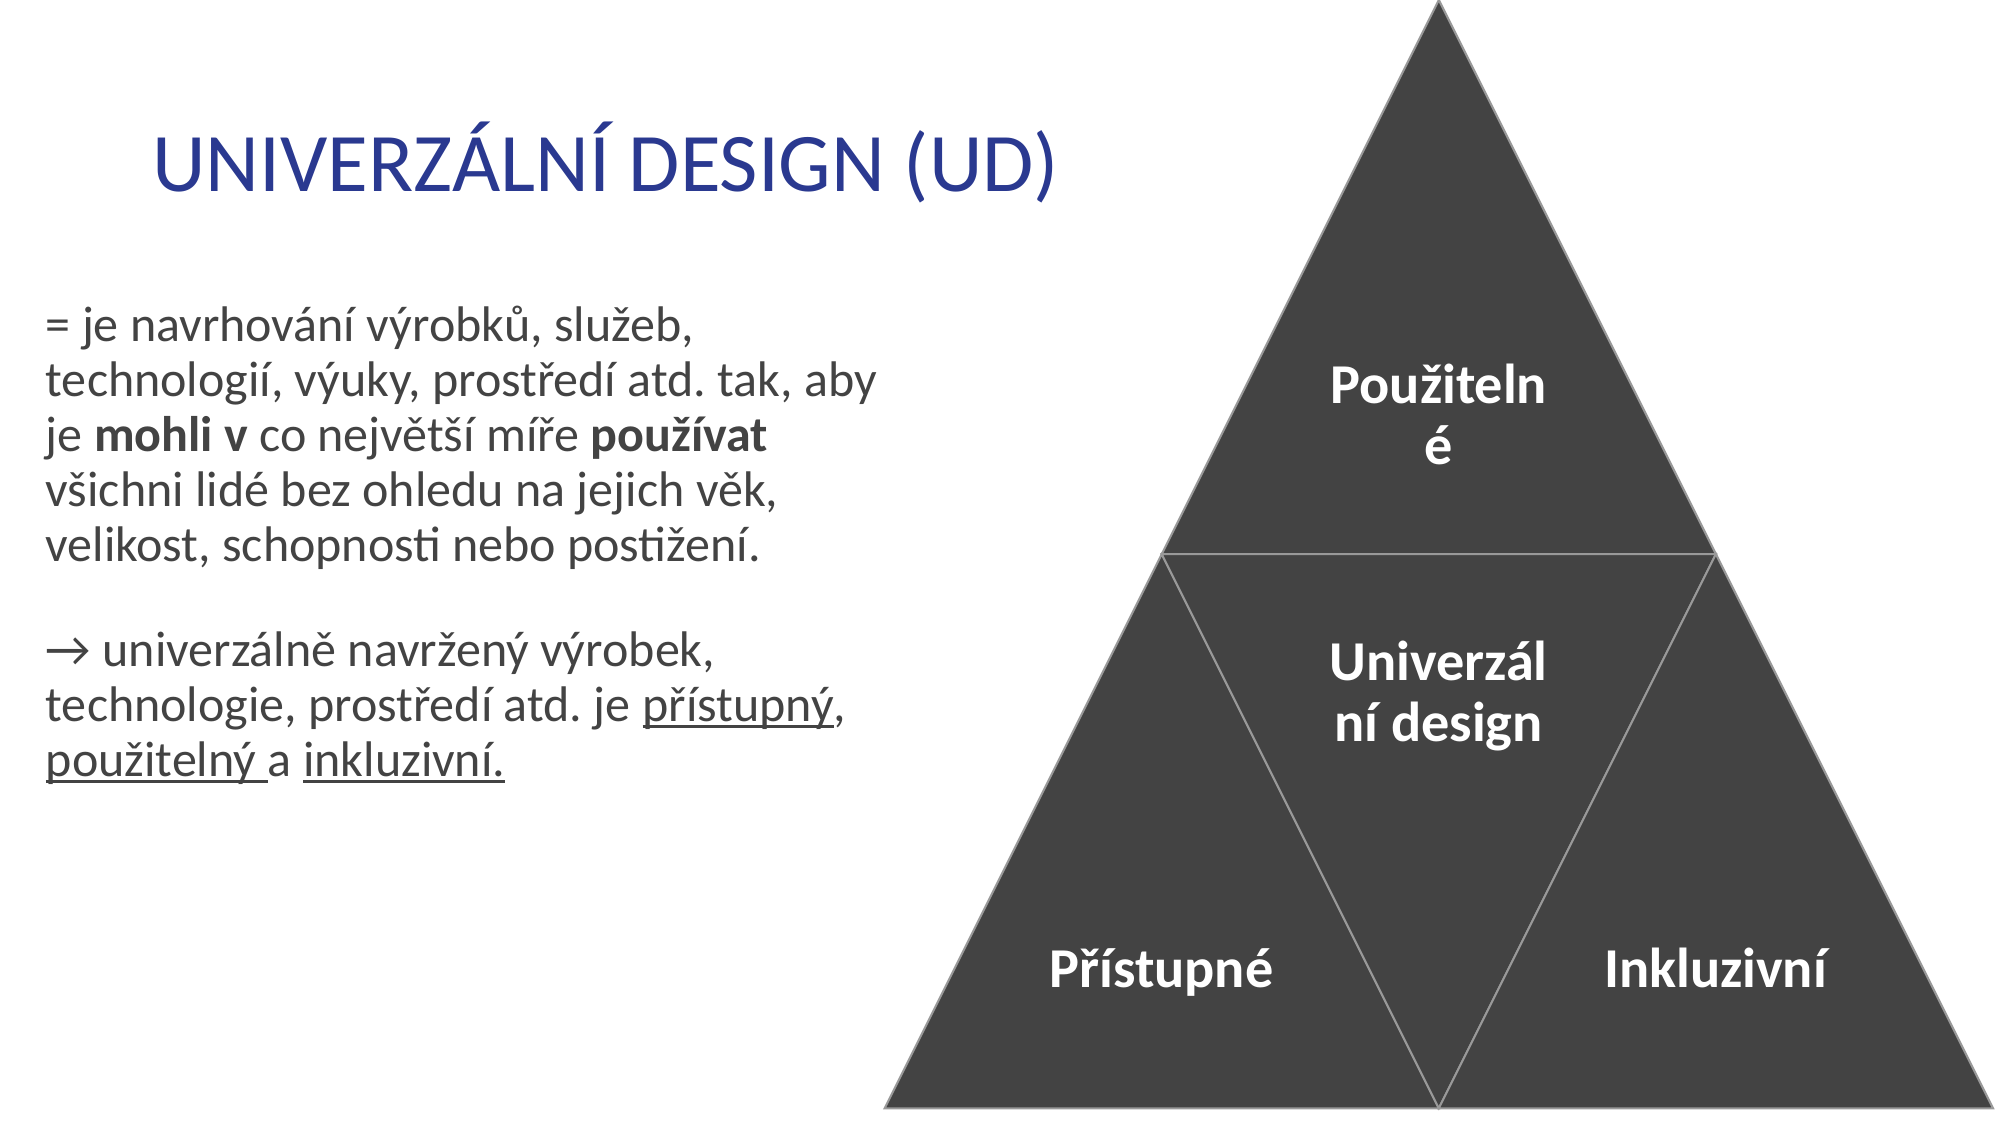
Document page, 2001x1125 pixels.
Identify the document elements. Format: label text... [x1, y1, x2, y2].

title UNIVERZÁLNÍ DESIGN (UD) [137, 59, 879, 278]
list = je navrhování výrobků, služeb, technologií, výuky, prostředí atd. tak, aby je mohli v co největší míře používat všichni lidé bez ohledu na jejich věk, velikost, schopnosti nebo postižení. → univerzálně navržený výrobek, technologie, prostředí atd. je přístupný, použitelný a inkluzivní. [30, 291, 879, 1096]
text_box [884, 0, 1994, 1109]
